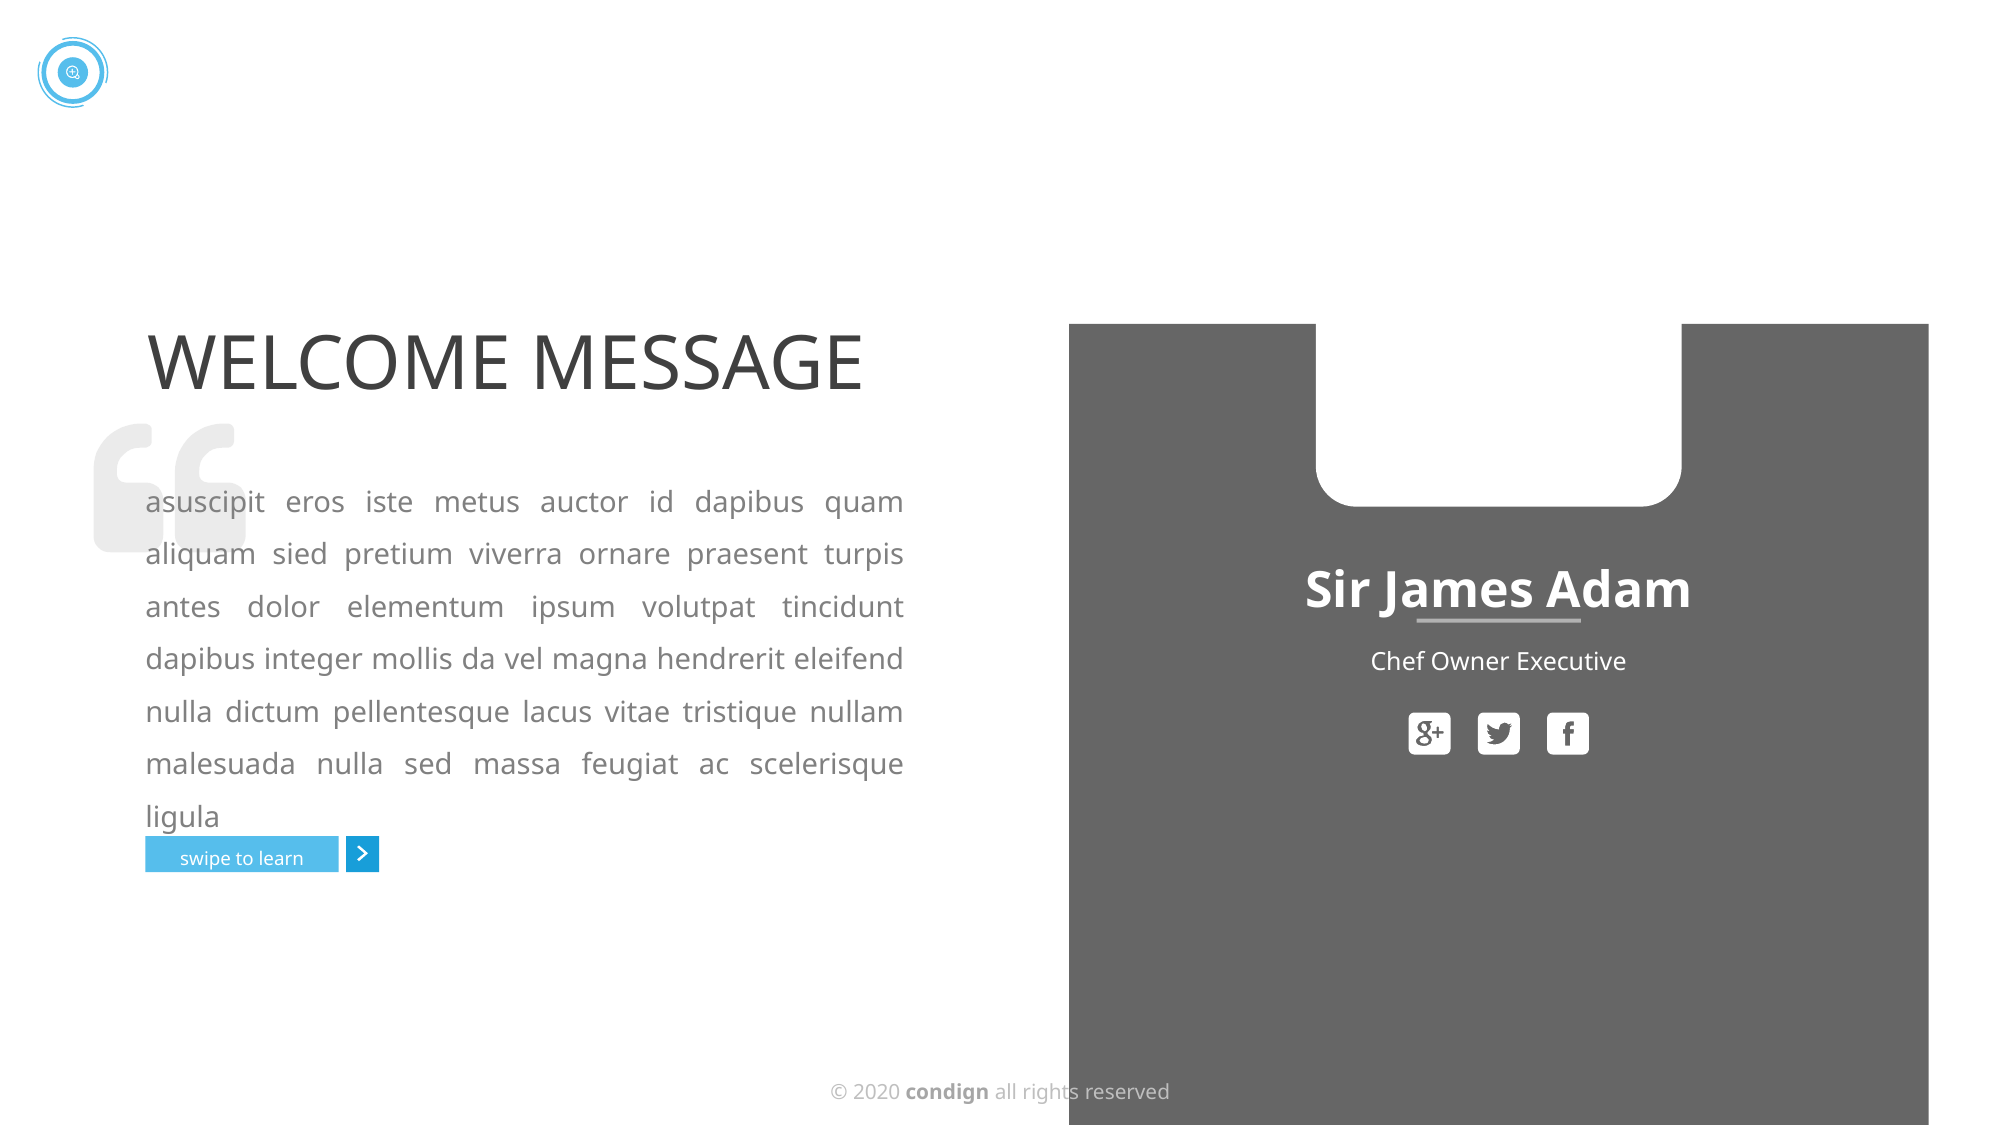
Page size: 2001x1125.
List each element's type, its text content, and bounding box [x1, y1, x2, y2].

text_box asuscipit eros iste metus auctor id dapibus quam aliquam sied pretium viverra ornare praesent turpis antes dolor elementum ipsum volutpat tincidunt dapibus integer mollis da vel magna hendrerit eleifend nulla dictum pellentesque lacus vitae tristique nullam malesuada nulla sed massa feugiat ac scelerisque ligula [145, 465, 905, 833]
text_box [37, 37, 109, 108]
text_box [1408, 712, 1590, 755]
text_box WELCOME MESSAGE [147, 314, 866, 405]
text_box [145, 835, 380, 873]
text_box [93, 423, 152, 553]
text_box [175, 423, 235, 465]
picture [1069, 145, 1929, 1125]
text_box © 2020 condign all rights reserved [830, 1078, 1069, 1104]
